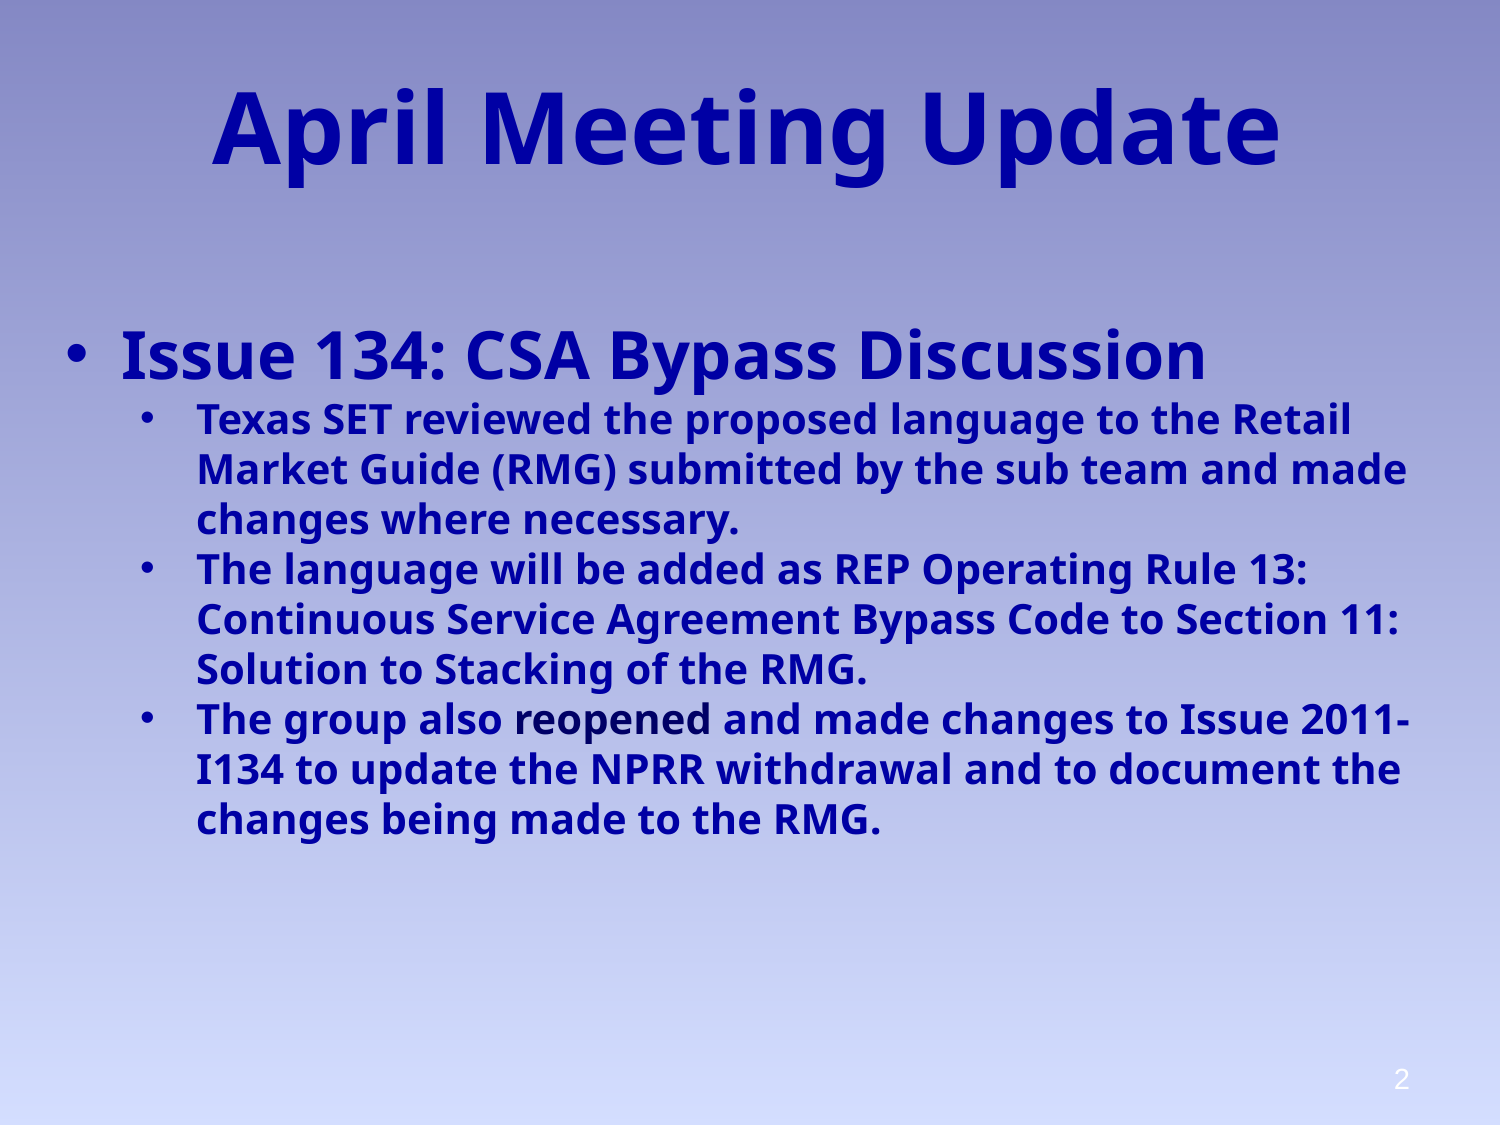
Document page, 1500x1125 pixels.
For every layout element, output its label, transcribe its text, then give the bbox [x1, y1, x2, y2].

title April Meeting Update [49, 37, 1447, 213]
list Issue 134: CSA Bypass Discussion Texas SET reviewed the proposed language to the Retail Market Guide (RMG) submitted by the sub team and made changes where necessary. The language will be added as REP Operating Rule 13: Continuous Service Agreement Bypass Code to Section 11: Solution to Stacking of the RMG. The group also reopened and made changes to Issue 2011-I134 to update the NPRR withdrawal and to document the changes being made to the RMG. [49, 224, 1452, 1101]
